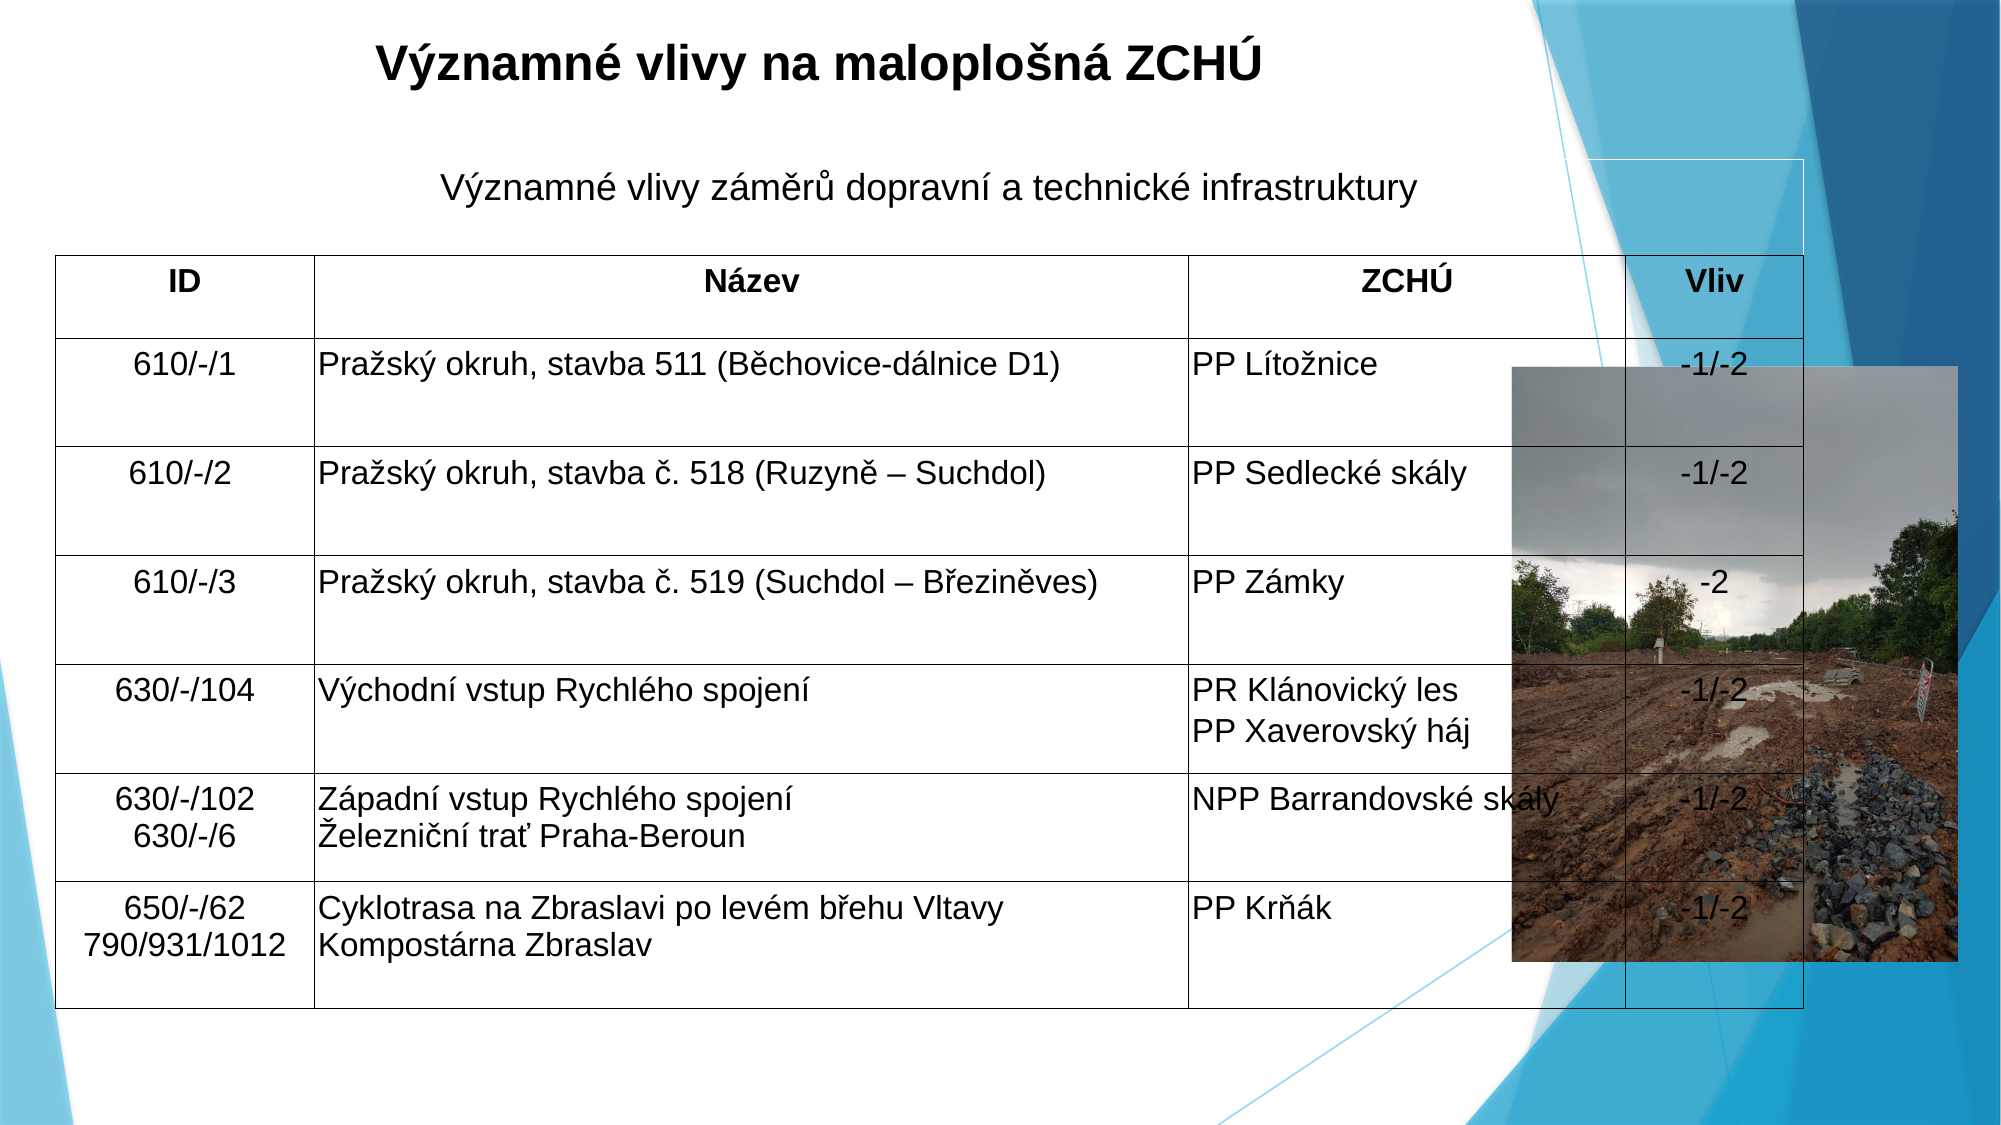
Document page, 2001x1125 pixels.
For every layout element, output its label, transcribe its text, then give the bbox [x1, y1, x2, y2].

table_cell 630/-/104 [56, 665, 314, 773]
table_cell Východní vstup Rychlého spojení [315, 665, 1188, 773]
table_cell PP Lítožnice [1189, 339, 1625, 446]
table_cell 630/-/102 630/-/6 [56, 774, 314, 881]
table_cell Pražský okruh, stavba č. 518 (Ruzyně – Suchdol) [315, 447, 1188, 555]
table_cell ZCHÚ [1189, 256, 1625, 338]
table_header Významné vlivy záměrů dopravní a technické infrastruktury [56, 160, 1803, 255]
table_cell Pražský okruh, stavba č. 519 (Suchdol – Březiněves) [315, 556, 1188, 664]
picture [1437, 367, 2000, 961]
table_cell ID [56, 256, 314, 338]
table_cell PP Krňák [1189, 882, 1625, 1008]
text_box [320, 1009, 1727, 1052]
table_cell 610/-/1 [56, 339, 314, 446]
text_box Významné vlivy na maloplošná ZCHÚ [0, 30, 1640, 114]
table_cell 650/-/62 790/931/1012 [56, 882, 314, 1008]
table_cell 610/-/3 [56, 556, 314, 664]
table_cell PP Sedlecké skály [1189, 447, 1432, 555]
table_cell PR Klánovický les PP Xaverovský háj [1189, 665, 1432, 773]
table_cell PP Zámky [1189, 556, 1432, 664]
table_cell Cyklotrasa na Zbraslavi po levém břehu Vltavy Kompostárna Zbraslav [315, 882, 1188, 1008]
table_cell Název [315, 256, 1188, 338]
table_cell -1/-2 [1626, 896, 1803, 1008]
table_cell Vliv [1626, 256, 1803, 338]
table_cell -1/-2 [1626, 339, 1803, 440]
table_cell Západní vstup Rychlého spojení Železniční trať Praha-Beroun [315, 774, 1188, 881]
table_cell Pražský okruh, stavba 511 (Běchovice-dálnice D1) [315, 339, 1188, 446]
table_cell NPP Barrandovské skály [1189, 774, 1432, 881]
table_cell 610/-/2 [56, 447, 314, 555]
